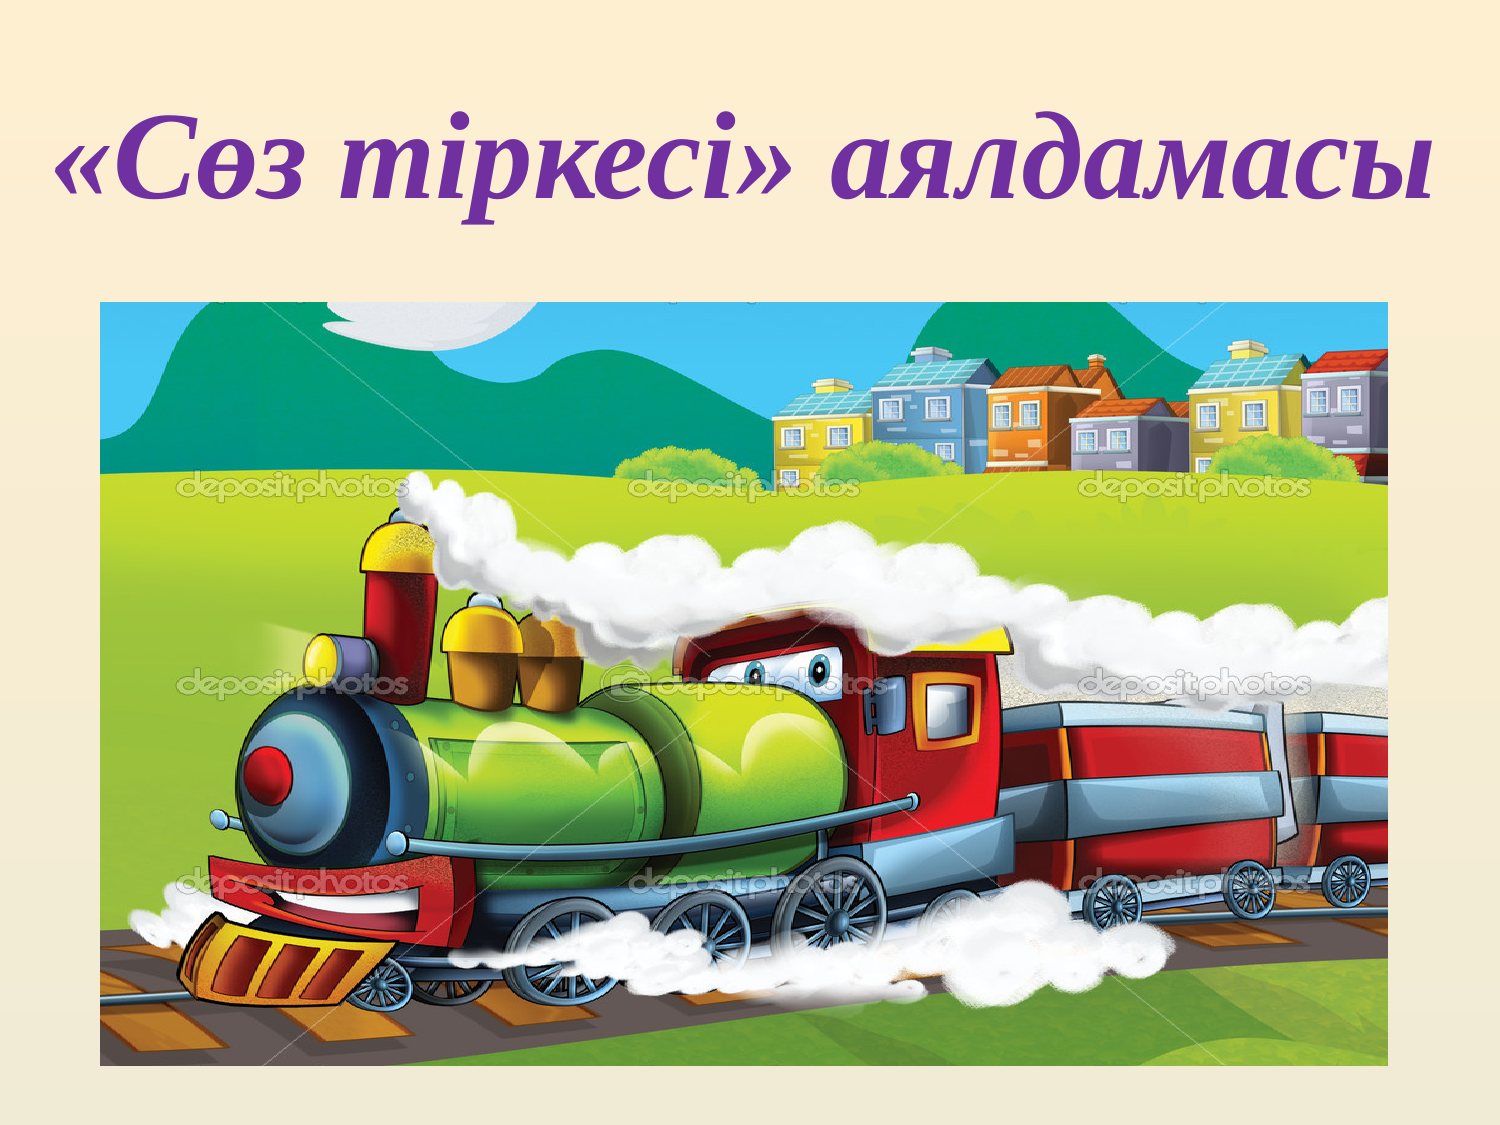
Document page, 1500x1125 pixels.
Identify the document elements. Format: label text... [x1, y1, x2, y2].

picture [100, 302, 1389, 1067]
text_box «Сөз тіркесі» аялдамасы [35, 66, 1453, 232]
